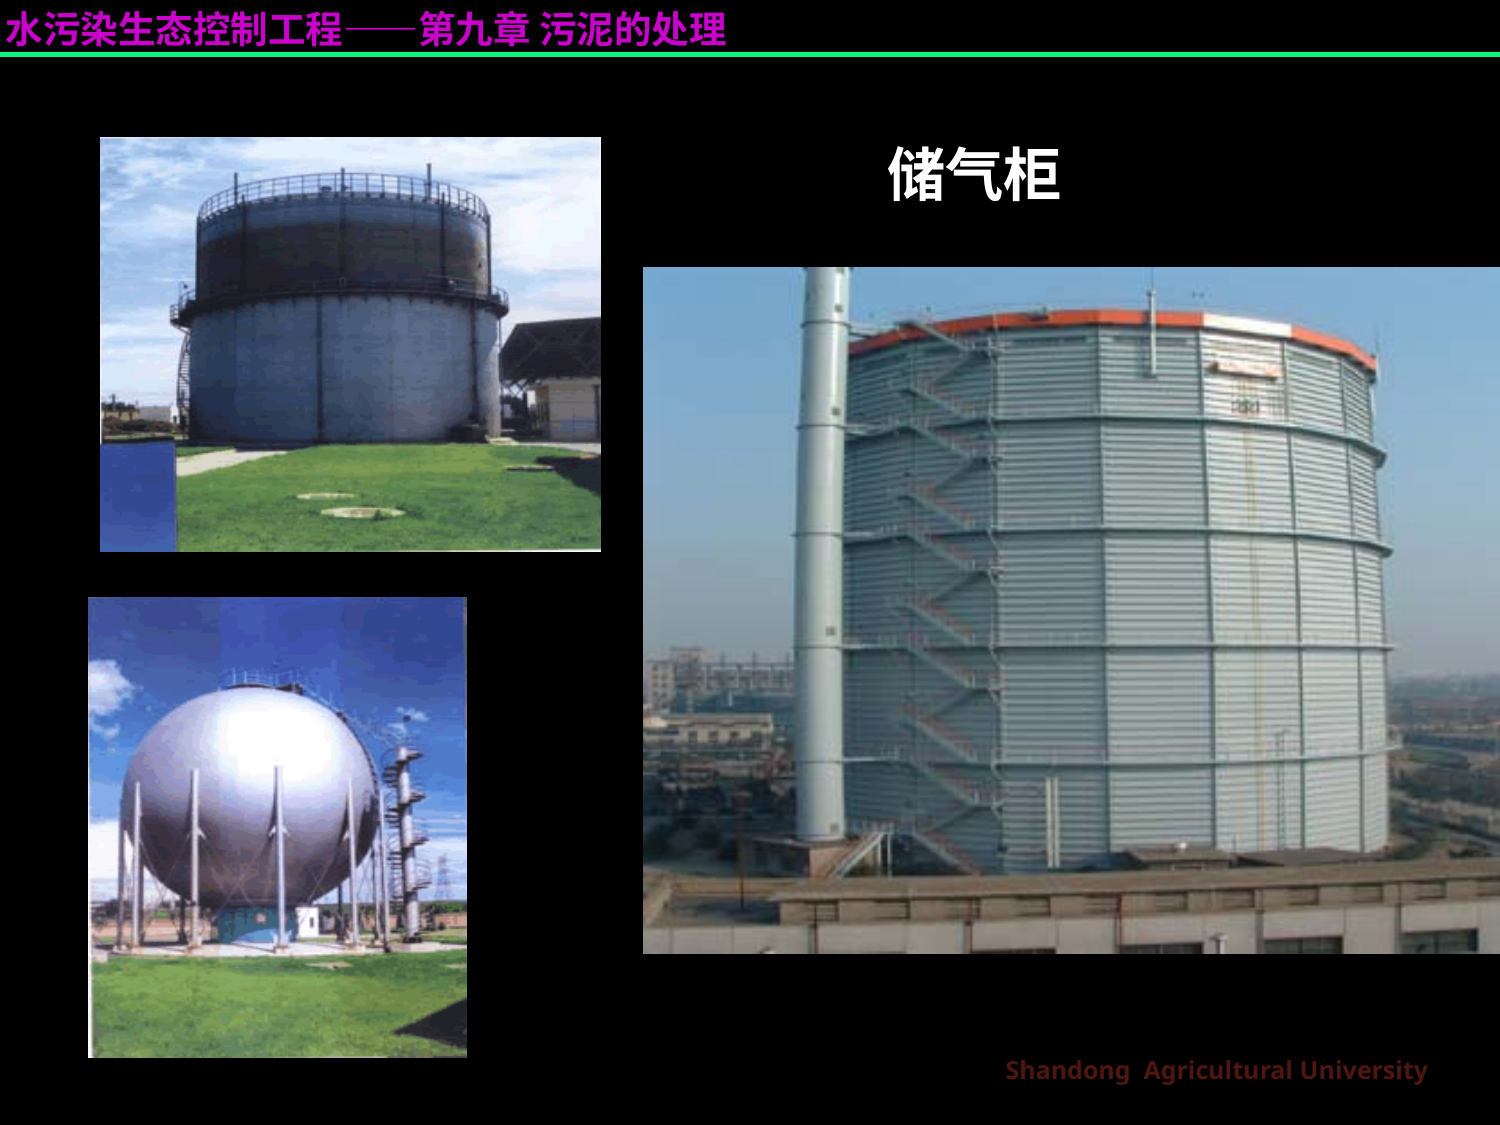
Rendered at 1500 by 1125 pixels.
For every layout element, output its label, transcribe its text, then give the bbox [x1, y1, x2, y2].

picture [100, 136, 601, 552]
picture [643, 266, 1500, 954]
title 储气柜 [679, 125, 1270, 220]
picture [88, 597, 467, 1058]
